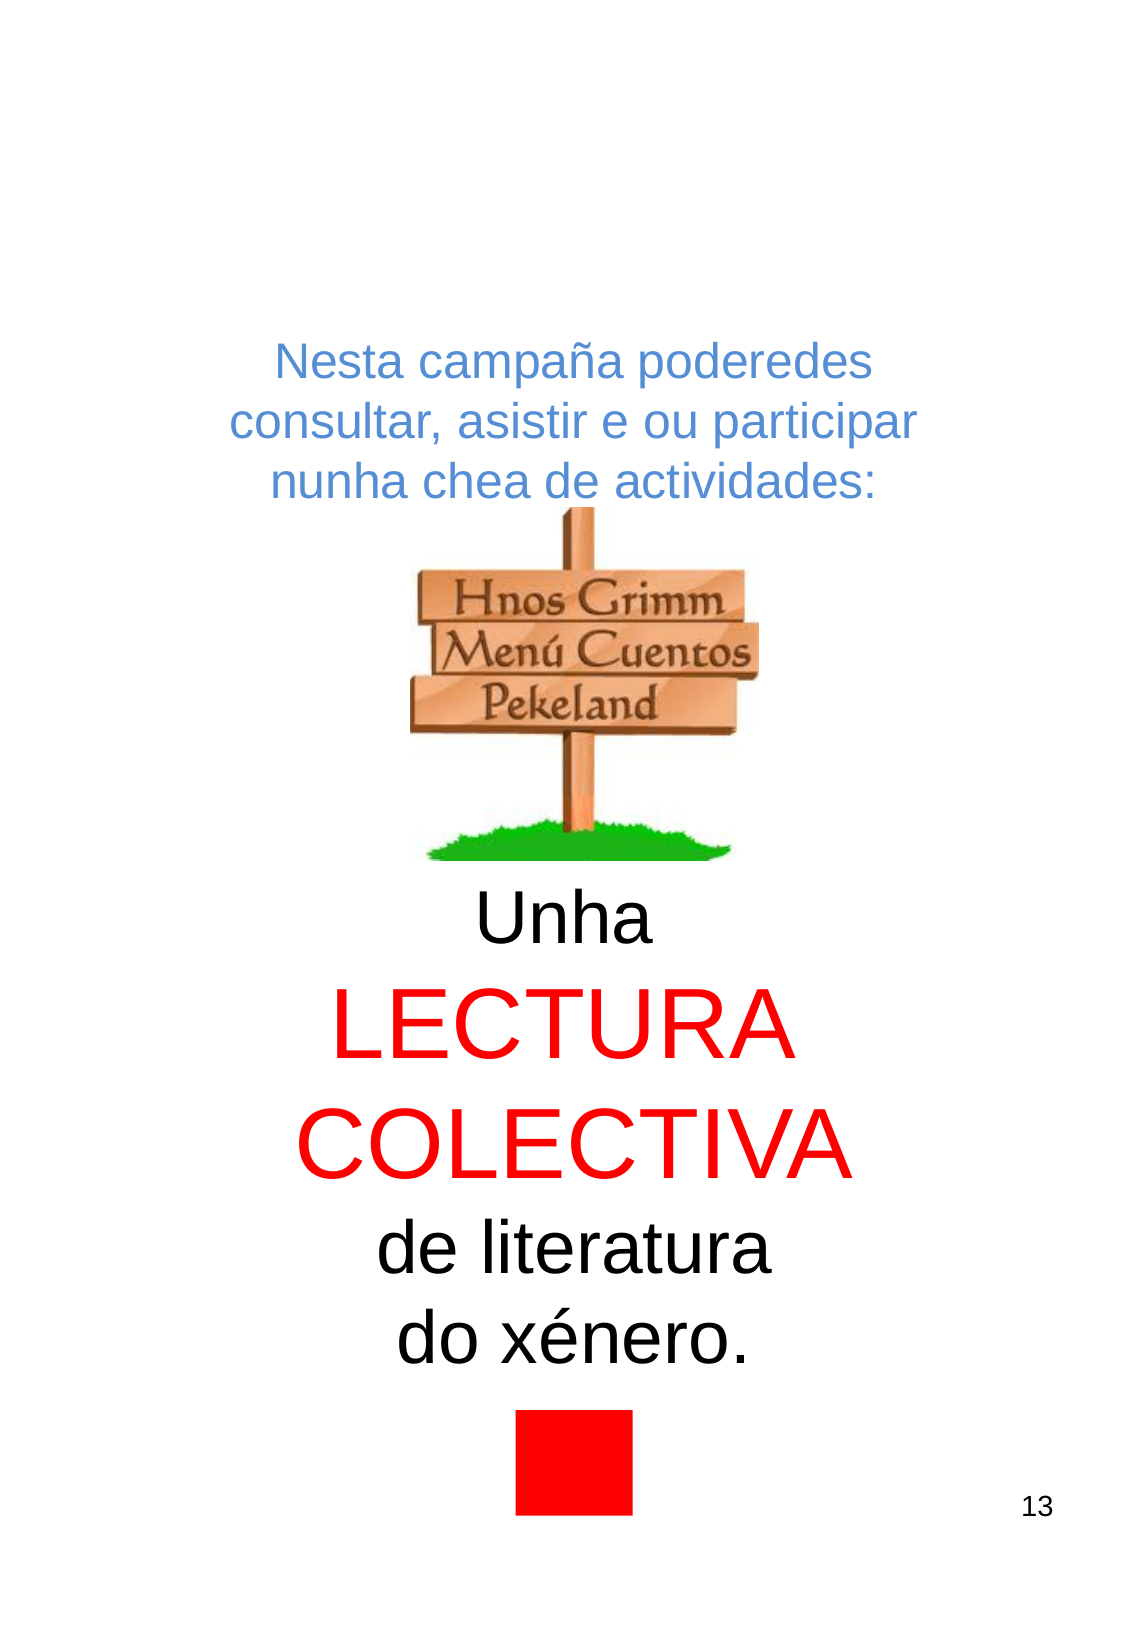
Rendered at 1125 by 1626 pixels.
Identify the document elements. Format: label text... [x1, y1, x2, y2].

text_box Nesta campaña poderedes consultar, asistir e ou participar nunha chea de actividades: Unha LECTURA COLECTIVA de literatura do xénero. [152, 249, 997, 1457]
text_box [513, 1408, 635, 1518]
picture [409, 507, 759, 862]
slide_number 13 [806, 1479, 1069, 1593]
